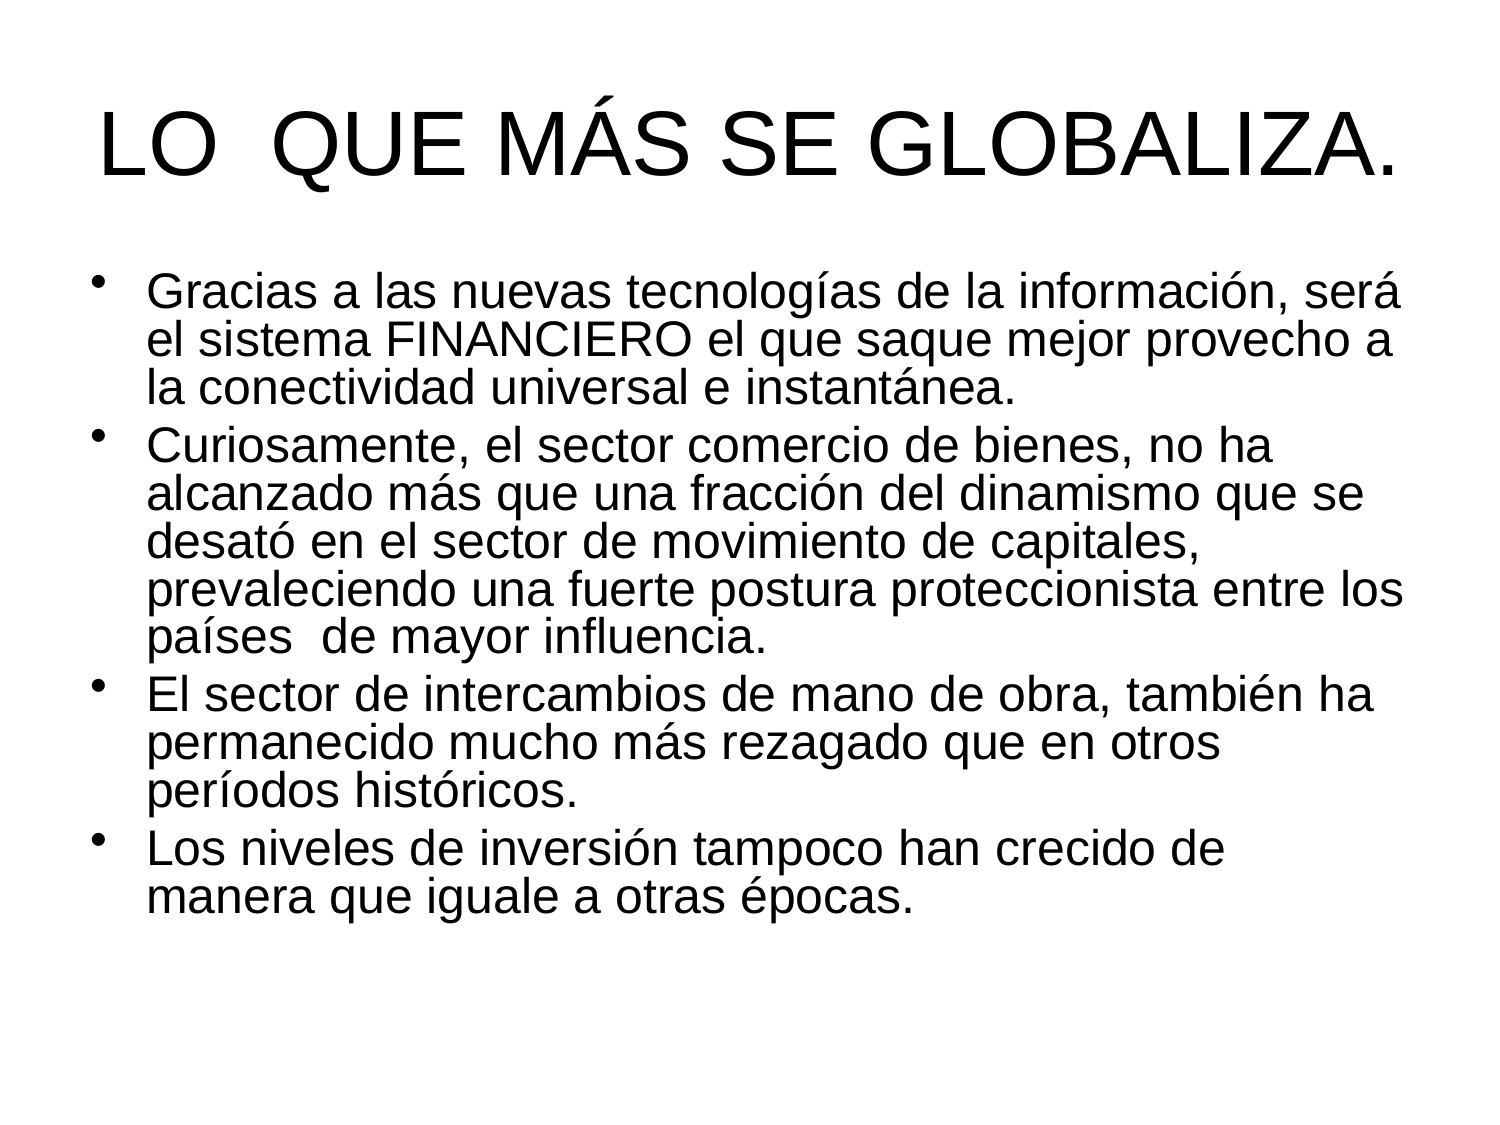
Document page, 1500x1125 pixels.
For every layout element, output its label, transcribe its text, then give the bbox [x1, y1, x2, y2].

title LO QUE MÁS SE GLOBALIZA. [74, 44, 1426, 233]
list Gracias a las nuevas tecnologías de la información, será el sistema FINANCIERO el que saque mejor provecho a la conectividad universal e instantánea. Curiosamente, el sector comercio de bienes, no ha alcanzado más que una fracción del dinamismo que se desató en el sector de movimiento de capitales, prevaleciendo una fuerte postura proteccionista entre los países de mayor influencia. El sector de intercambios de mano de obra, también ha permanecido mucho más rezagado que en otros períodos históricos. Los niveles de inversión tampoco han crecido de manera que iguale a otras épocas. [74, 262, 1426, 1006]
